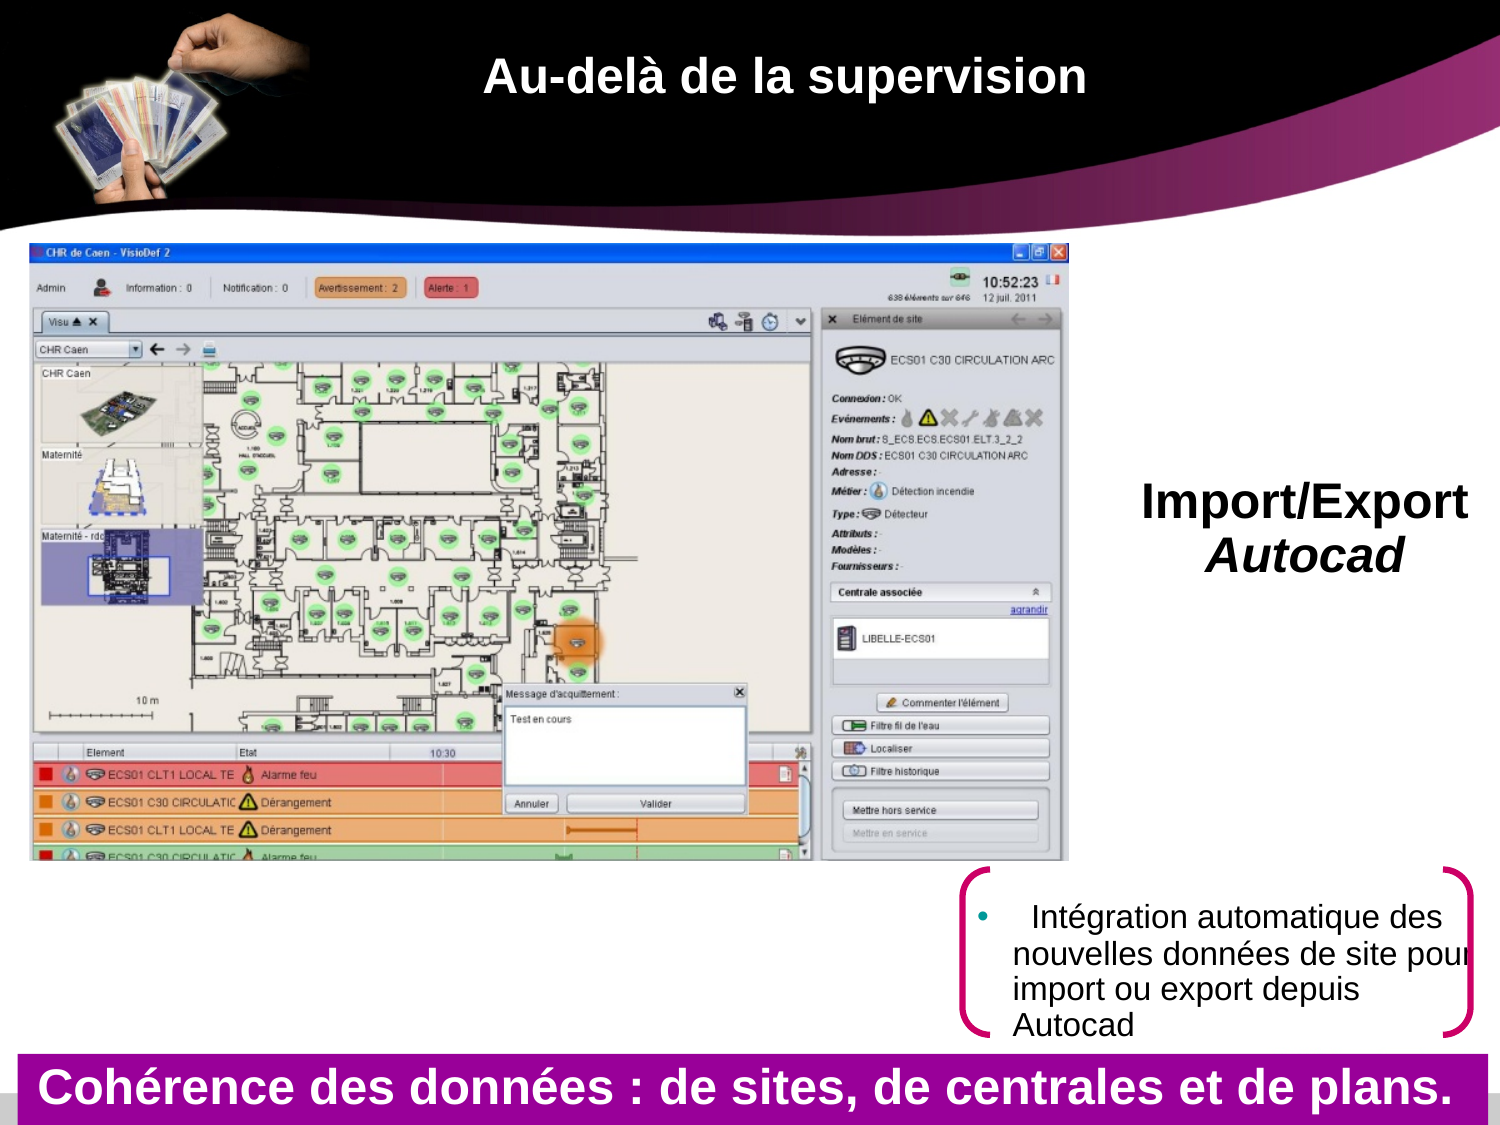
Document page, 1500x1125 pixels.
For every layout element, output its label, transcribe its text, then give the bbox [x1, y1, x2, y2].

text_box [961, 868, 1472, 1036]
picture [0, 0, 1500, 1125]
text_box Au-delà de la supervision [123, 42, 1447, 149]
text_box Import/Export Autocad [1110, 467, 1500, 610]
text_box Intégration automatique des nouvelles données de site pour import ou export depuis Autocad [962, 892, 1500, 1071]
picture [1489, 1071, 1500, 1125]
text_box Cohérence des données : de sites, de centrales et de plans. [17, 1053, 1489, 1125]
